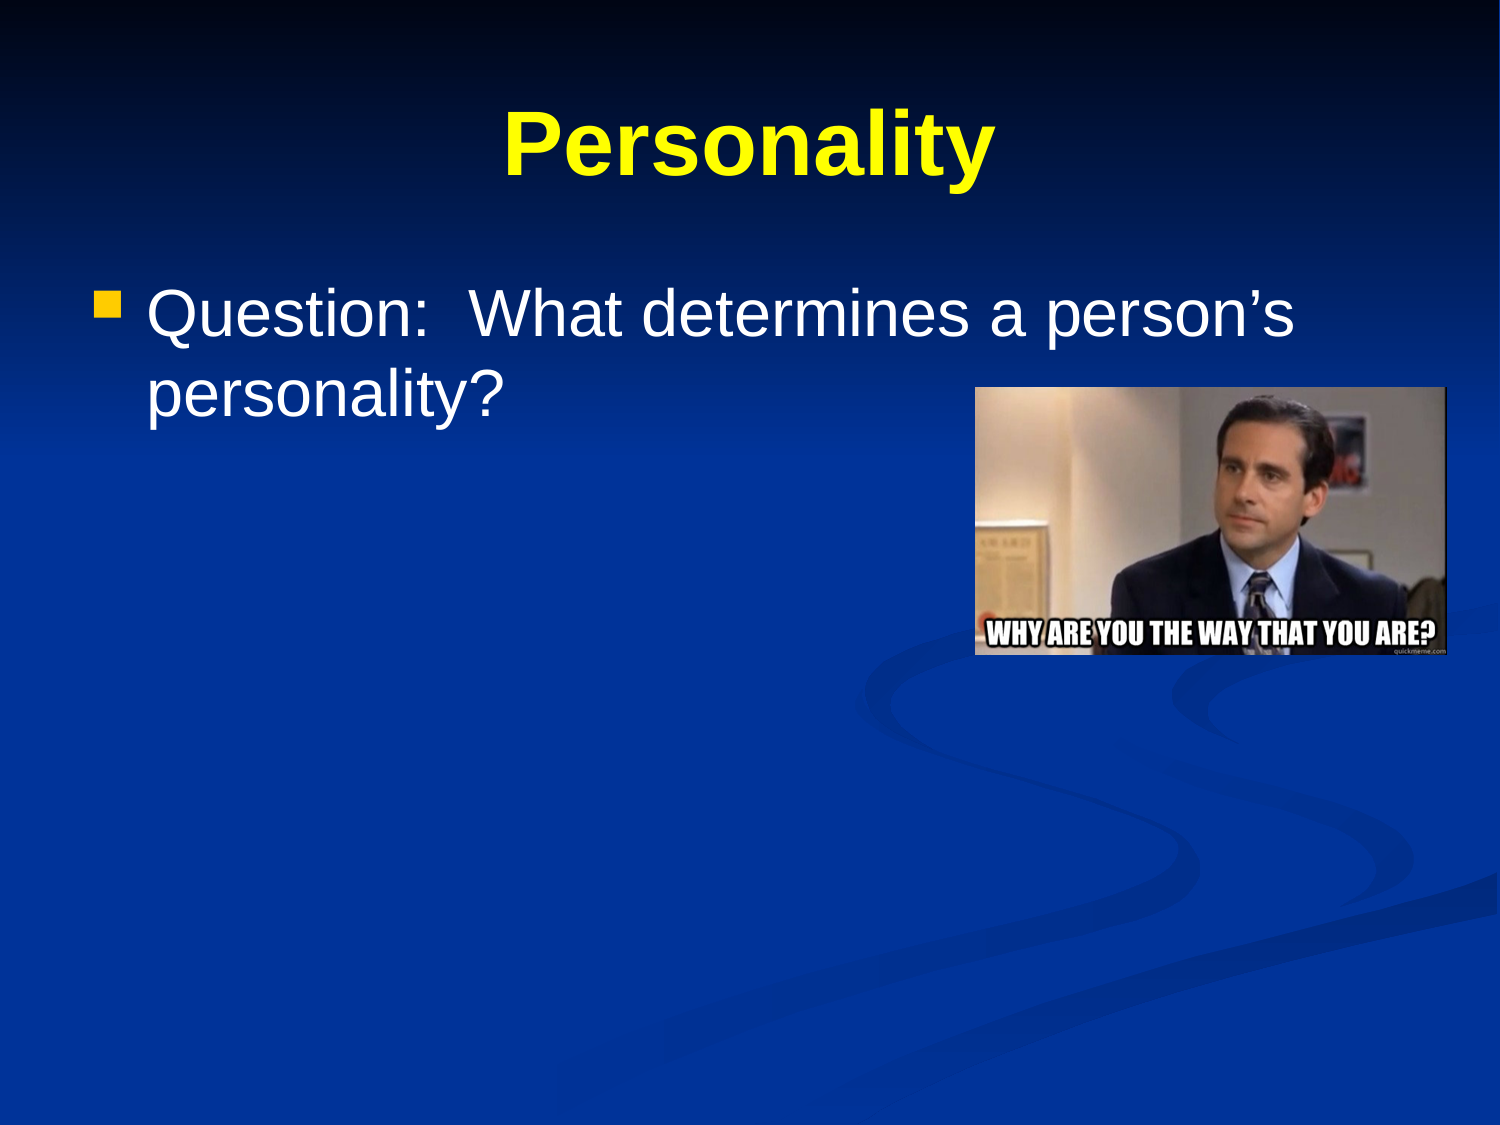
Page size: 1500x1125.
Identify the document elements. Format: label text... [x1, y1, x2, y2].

list Question: What determines a person’s personality? [75, 262, 1425, 1005]
picture [974, 387, 1448, 655]
title Personality [75, 45, 1425, 233]
